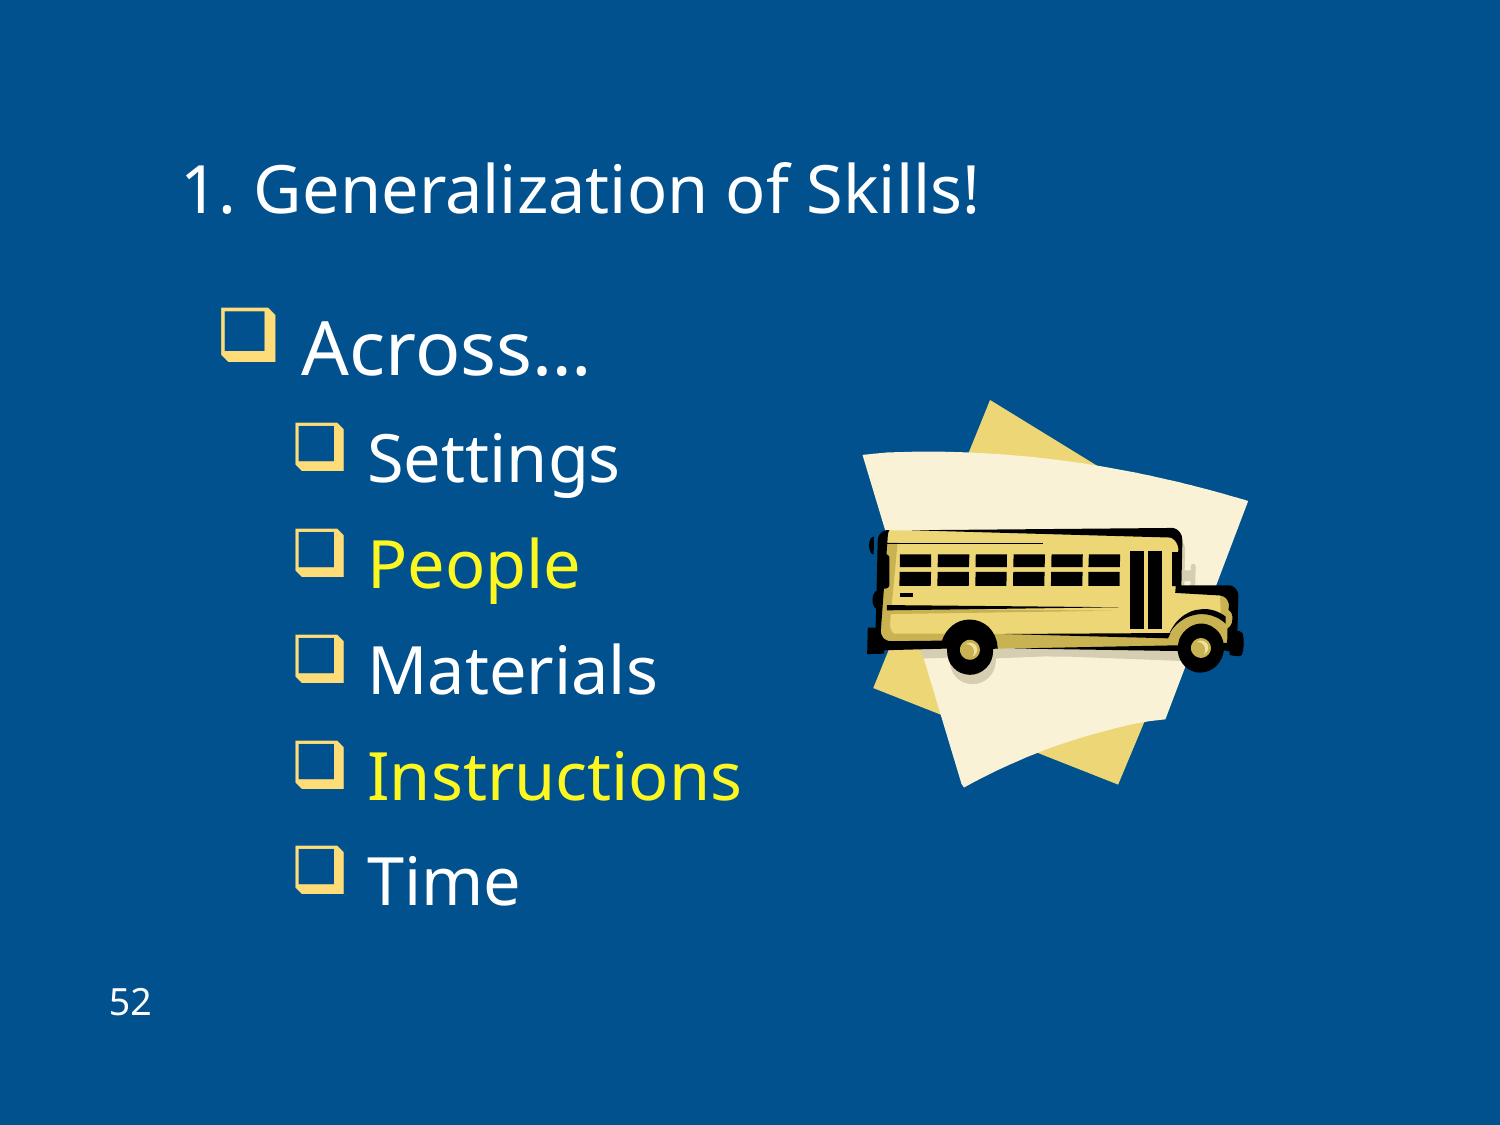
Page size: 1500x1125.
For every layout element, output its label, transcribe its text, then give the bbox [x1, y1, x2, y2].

list Across… Settings People Materials Instructions Time [200, 324, 1500, 1000]
picture [861, 399, 1249, 788]
title 1. Generalization of Skills! [165, 110, 1335, 263]
slide_number 52 [93, 976, 194, 1037]
